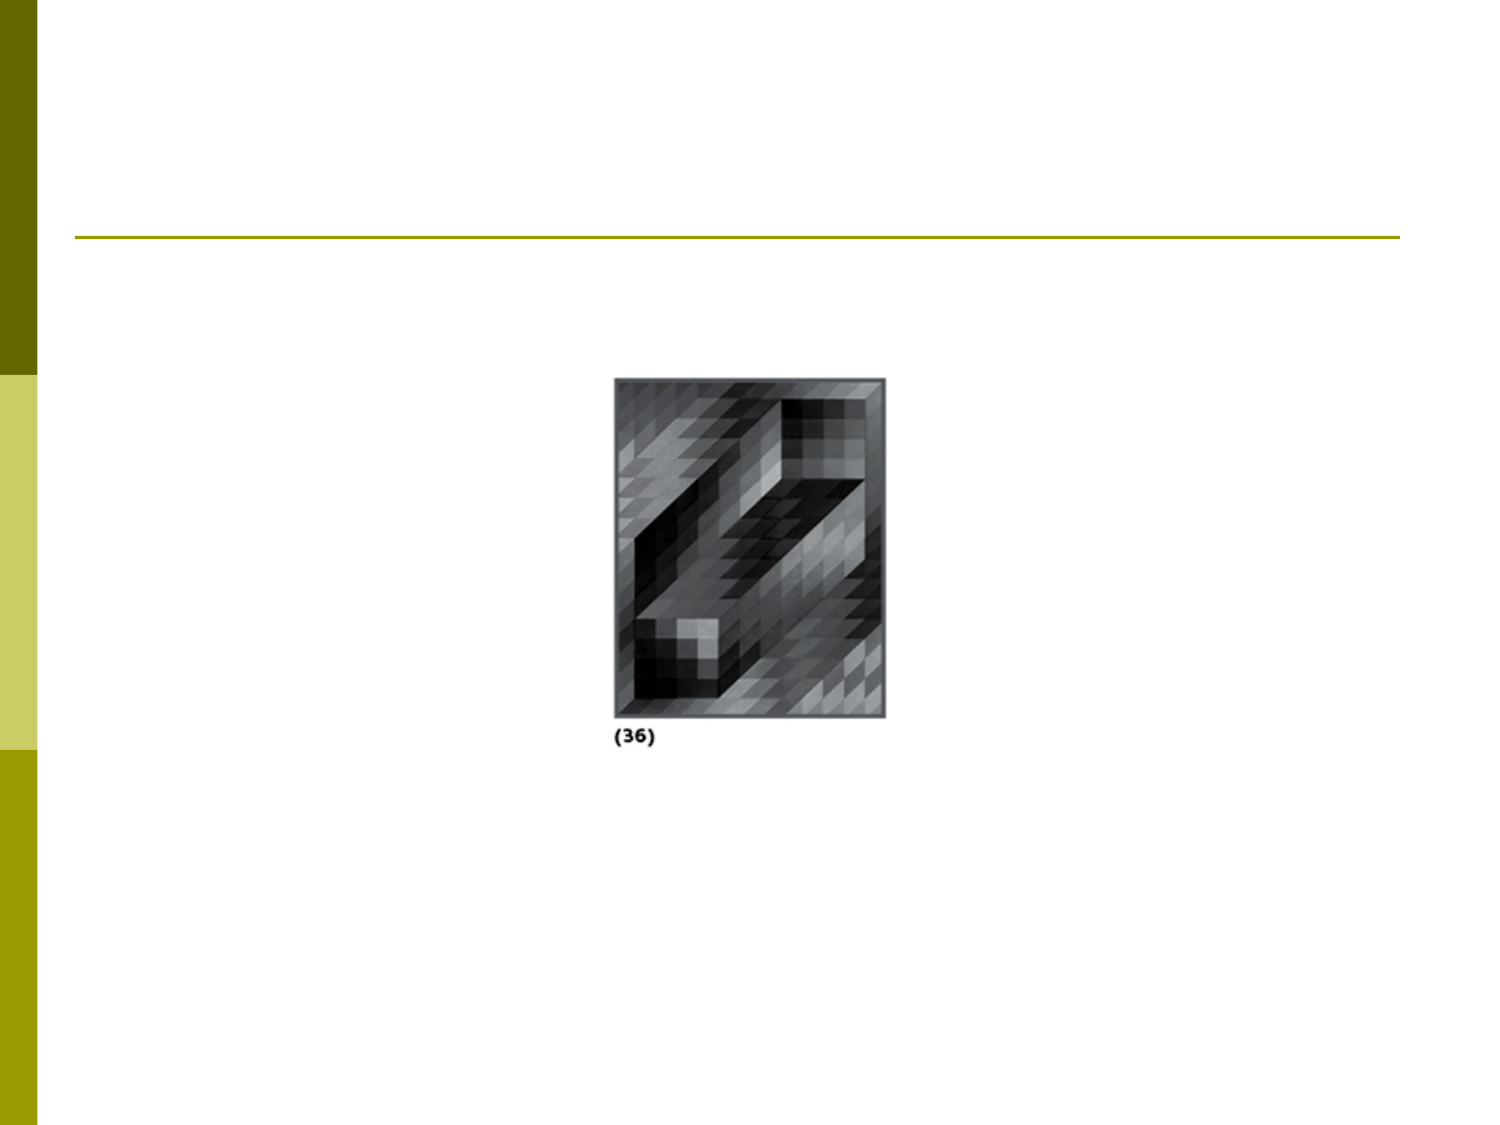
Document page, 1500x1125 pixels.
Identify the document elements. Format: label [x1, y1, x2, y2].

picture [609, 373, 890, 752]
